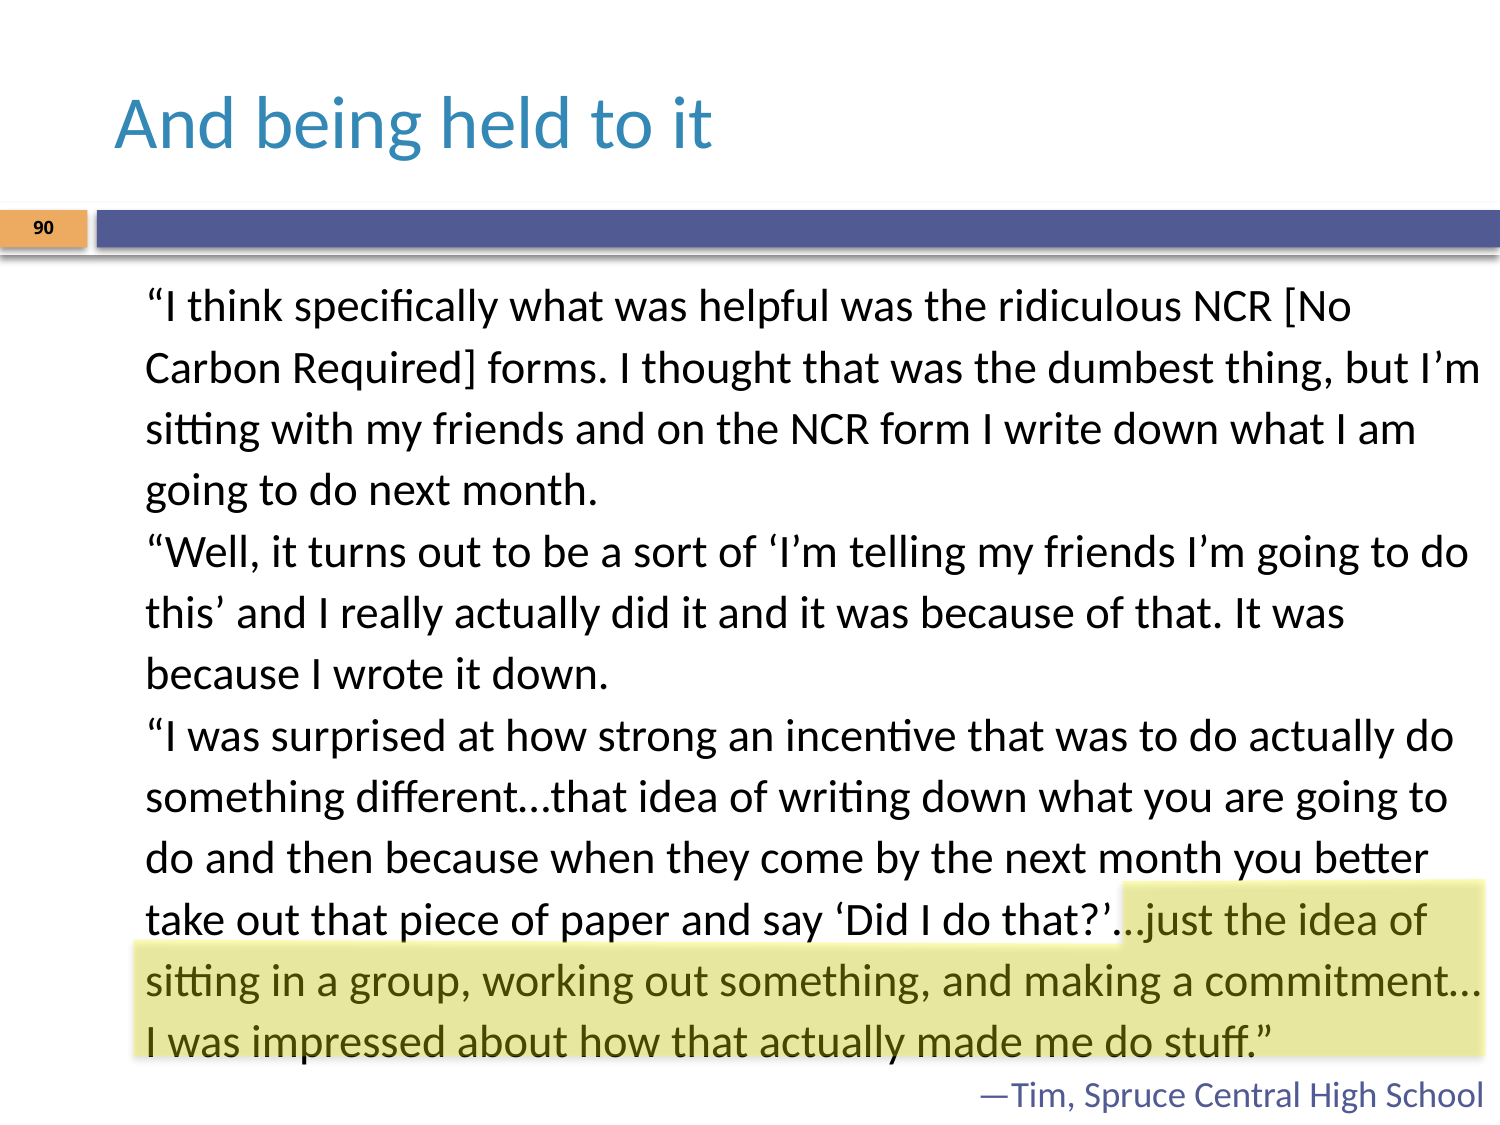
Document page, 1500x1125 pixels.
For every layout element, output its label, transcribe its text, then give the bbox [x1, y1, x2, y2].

text_box [131, 877, 1487, 1058]
title And being held to it [99, 37, 1438, 200]
list “I think specifically what was helpful was the ridiculous NCR [No Carbon Required] forms. I thought that was the dumbest thing, but I’m sitting with my friends and on the NCR form I write down what I am going to do next month. “Well, it turns out to be a sort of ‘I’m telling my friends I’m going to do this’ and I really actually did it and it was because of that. It was because I wrote it down. “I was surprised at how strong an incentive that was to do actually do something different…that idea of writing down what you are going to do and then because when they come by the next month you better take out that piece of paper and say ‘Did I do that?’…just the idea of sitting in a group, working out something, and making a commitment…I was impressed about how that actually made me do stuff.” —Tim, Spruce Central High School [130, 262, 1500, 1125]
slide_number 90 [0, 208, 88, 249]
